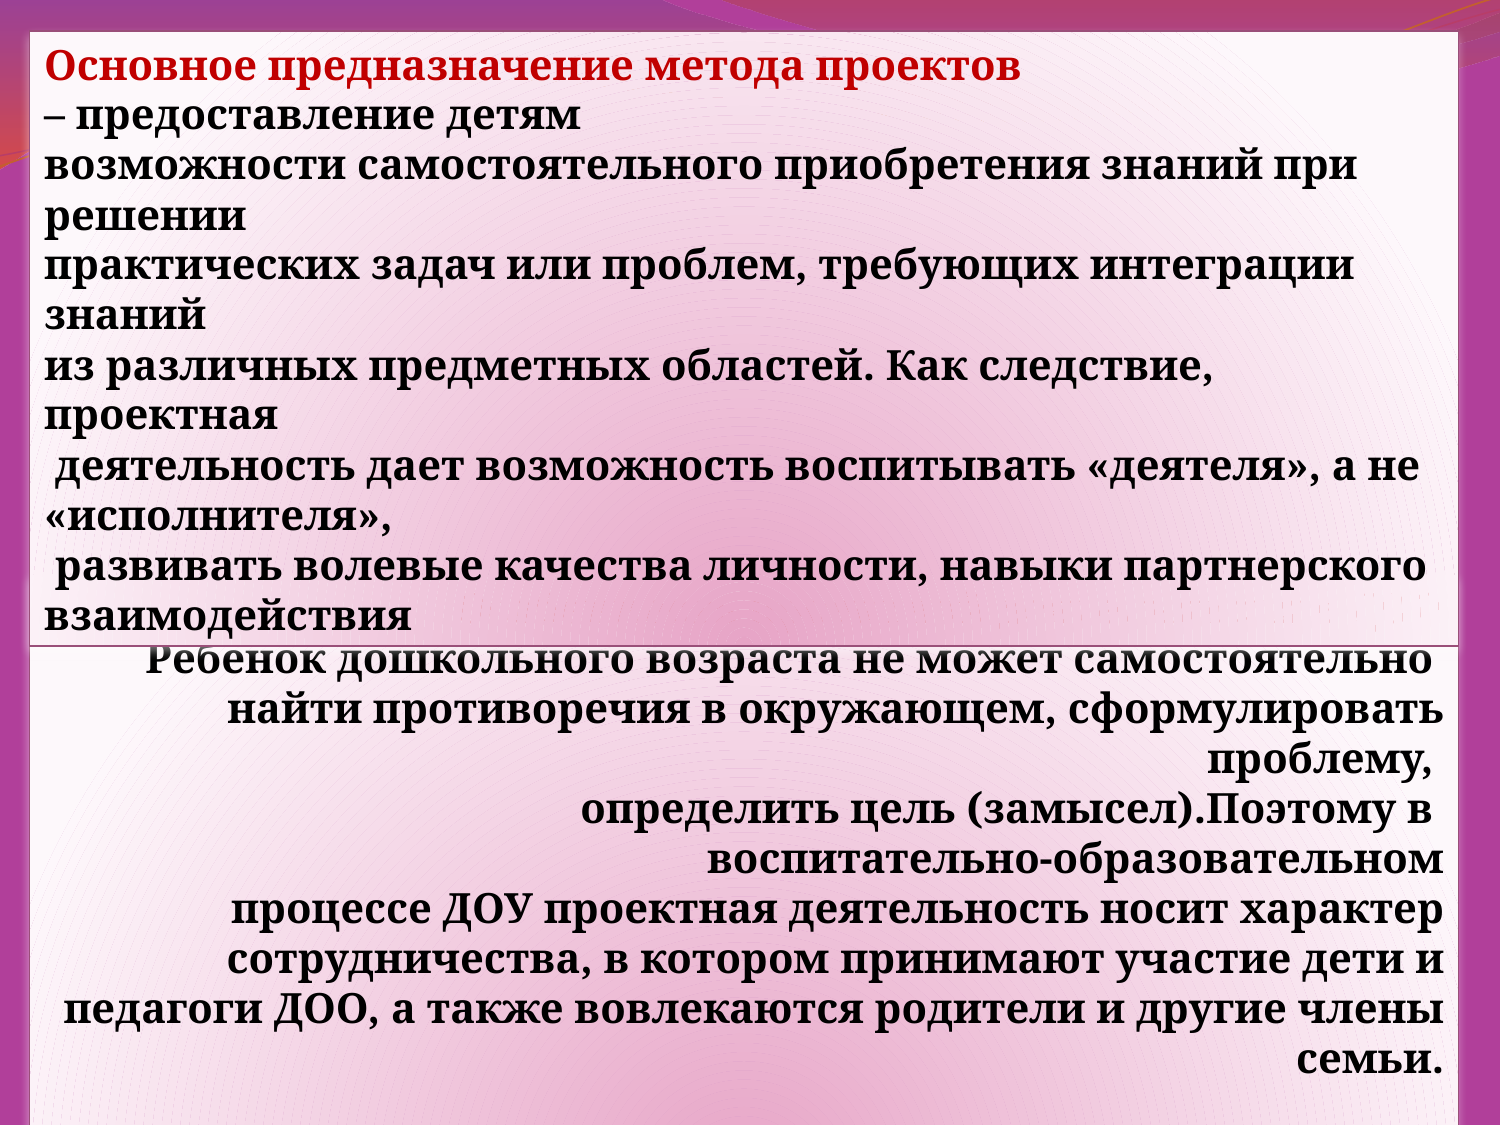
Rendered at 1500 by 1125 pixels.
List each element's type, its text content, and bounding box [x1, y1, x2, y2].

text_box Особенность проектной деятельности в ДОО Ребенок дошкольного возраста не может самостоятельно найти противоречия в окружающем, сформулировать проблему, определить цель (замысел).Поэтому в воспитательно-образовательном процессе ДОУ проектная деятельность носит характер сотрудничества, в котором принимают участие дети и педагоги ДОО, а также вовлекаются родители и другие члены семьи. [29, 656, 1459, 1125]
text_box Основное предназначение метода проектов – предоставление детям возможности самостоятельного приобретения знаний при решении практических задач или проблем, требующих интеграции знаний из различных предметных областей. Как следствие, проектная деятельность дает возможность воспитывать «деятеля», а не «исполнителя», развивать волевые качества личности, навыки партнерского взаимодействия [29, 30, 1459, 647]
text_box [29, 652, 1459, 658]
